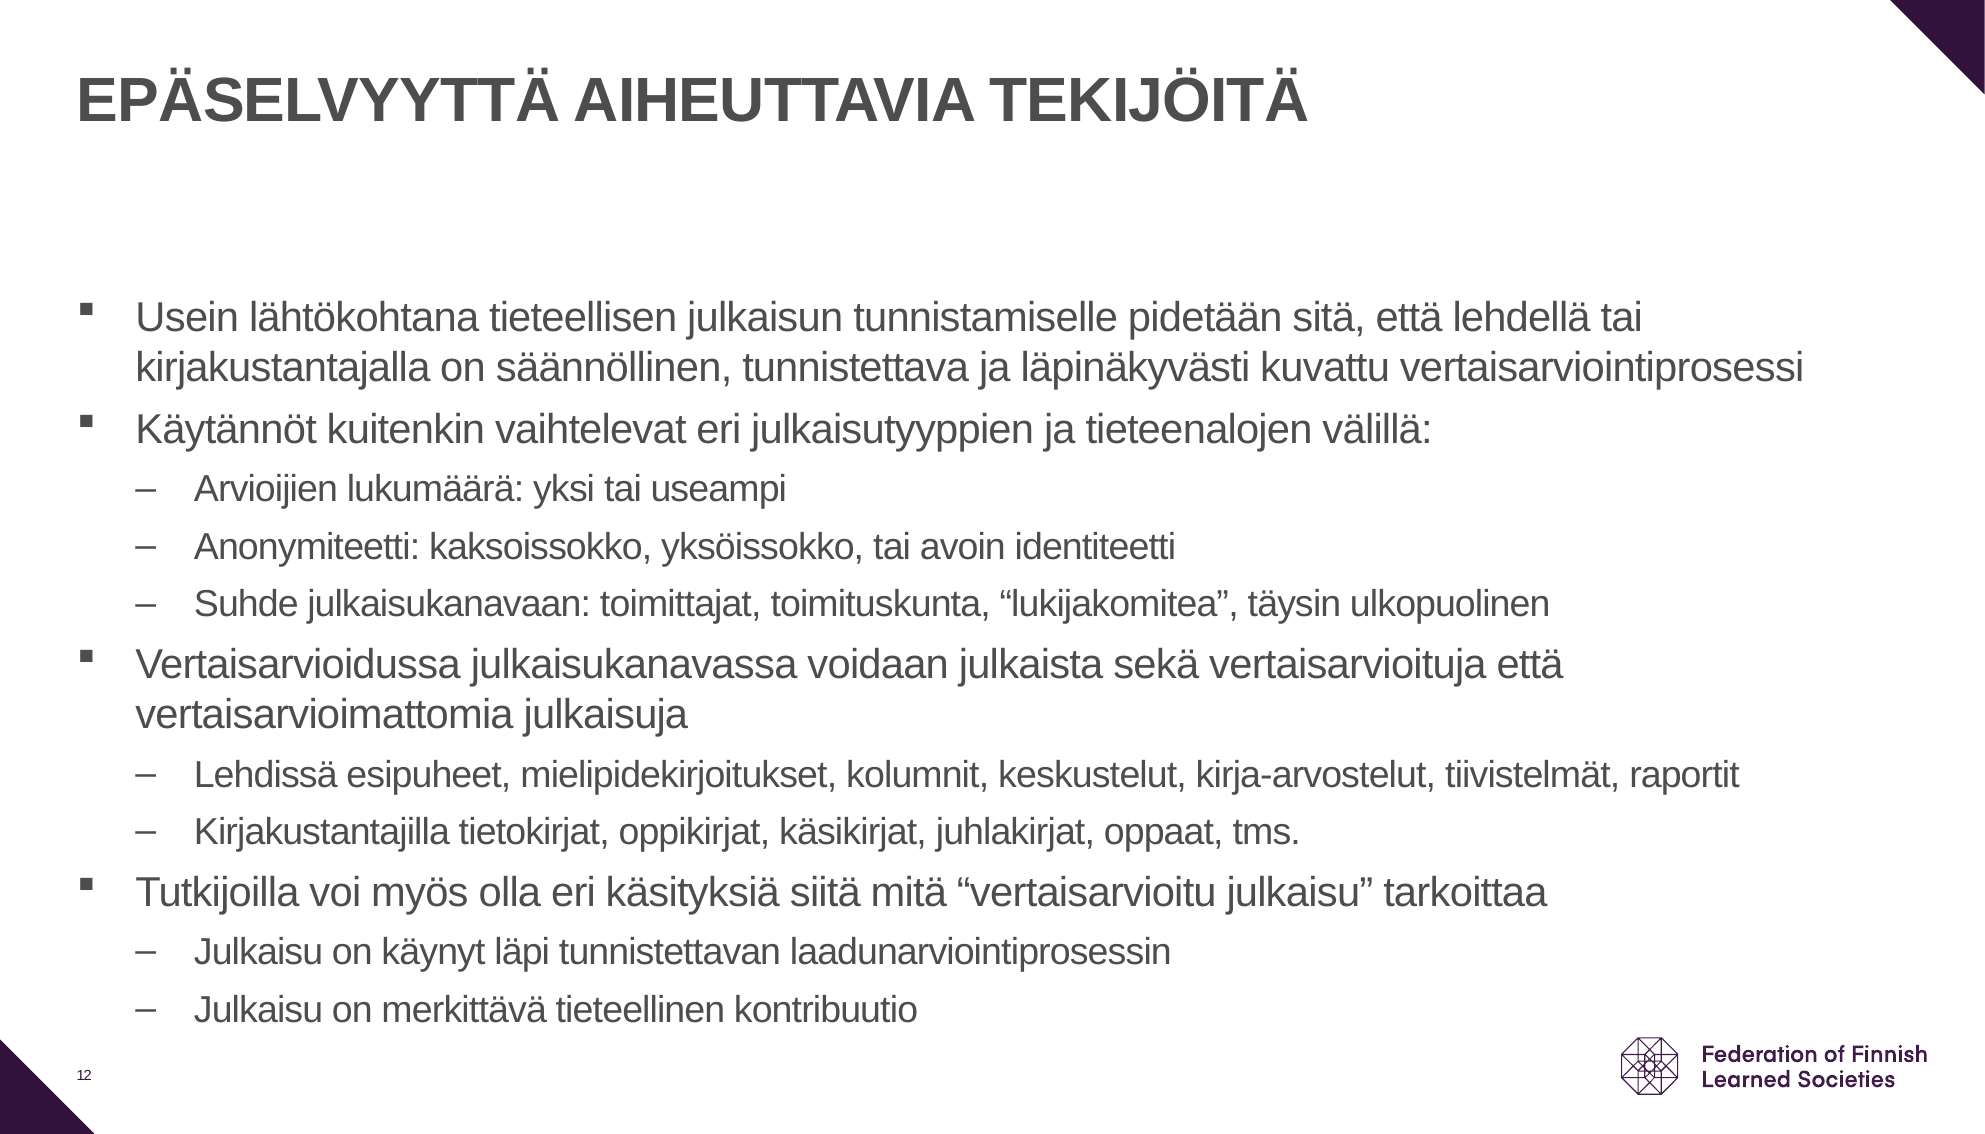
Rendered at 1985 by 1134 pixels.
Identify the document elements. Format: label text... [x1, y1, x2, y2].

list Usein lähtökohtana tieteellisen julkaisun tunnistamiselle pidetään sitä, että lehdellä tai kirjakustantajalla on säännöllinen, tunnistettava ja läpinäkyvästi kuvattu vertaisarviointiprosessi Käytännöt kuitenkin vaihtelevat eri julkaisutyyppien ja tieteenalojen välillä: Arvioijien lukumäärä: yksi tai useampi Anonymiteetti: kaksoissokko, yksöissokko, tai avoin identiteetti Suhde julkaisukanavaan: toimittajat, toimituskunta, “lukijakomitea”, täysin ulkopuolinen Vertaisarvioidussa julkaisukanavassa voidaan julkaista sekä vertaisarvioituja että vertaisarvioimattomia julkaisuja Lehdissä esipuheet, mielipidekirjoitukset, kolumnit, keskustelut, kirja-arvostelut, tiivistelmät, raportit Kirjakustantajilla tietokirjat, oppikirjat, käsikirjat, juhlakirjat, oppaat, tms. Tutkijoilla voi myös olla eri käsityksiä siitä mitä “vertaisarvioitu julkaisu” tarkoittaa Julkaisu on käynyt läpi tunnistettavan laadunarviointiprosessin Julkaisu on merkittävä tieteellinen kontribuutio [70, 283, 1914, 1087]
title EPÄSELVYYTTÄ AIHEUTTAVIA TEKIJÖITÄ [70, 59, 1914, 235]
slide_number 12 [70, 1063, 141, 1087]
